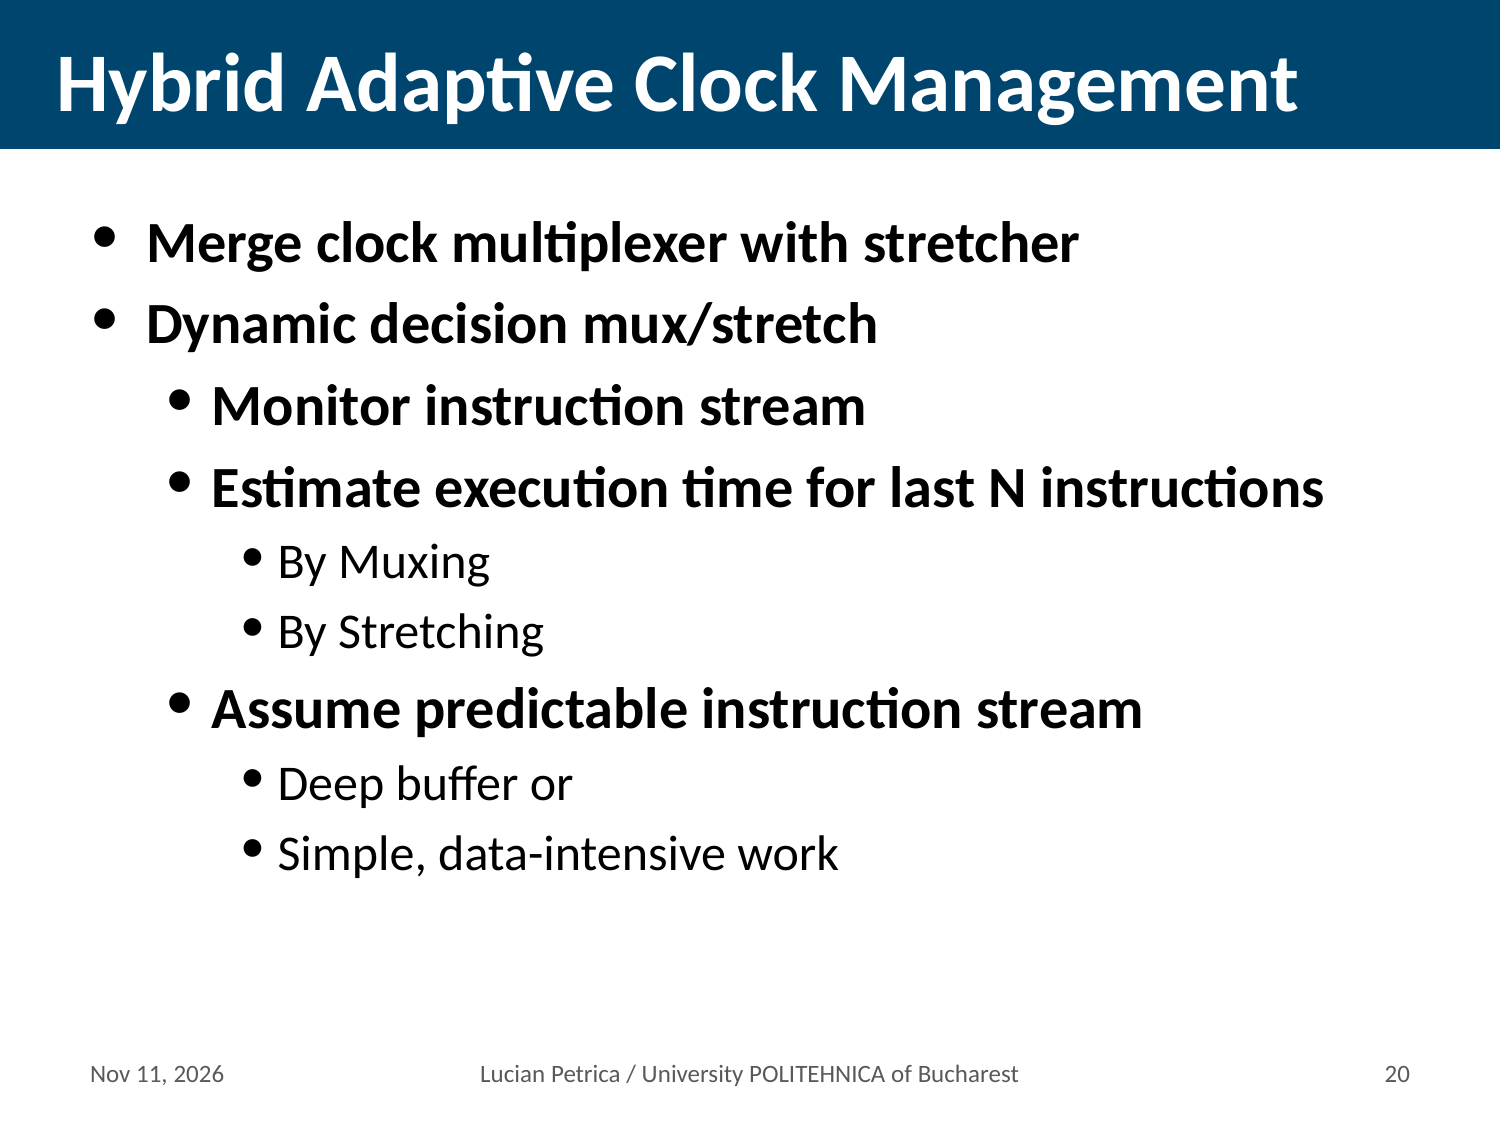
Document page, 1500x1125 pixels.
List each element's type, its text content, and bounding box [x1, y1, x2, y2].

slide_number 19 [1246, 1042, 1425, 1103]
slide_number 11-Mar-15 [75, 1042, 254, 1103]
title Hybrid Adaptive Clock Management [41, 15, 1459, 142]
footer Lucian Petrica / University POLITEHNICA of Bucharest [277, 1042, 1223, 1103]
list Merge clock multiplexer with stretcher Dynamic decision mux/stretch Monitor instruction stream Estimate execution time for last N instructions By Muxing By Stretching Assume predictable instruction stream Deep buffer or Simple, data-intensive work [75, 196, 1425, 1010]
